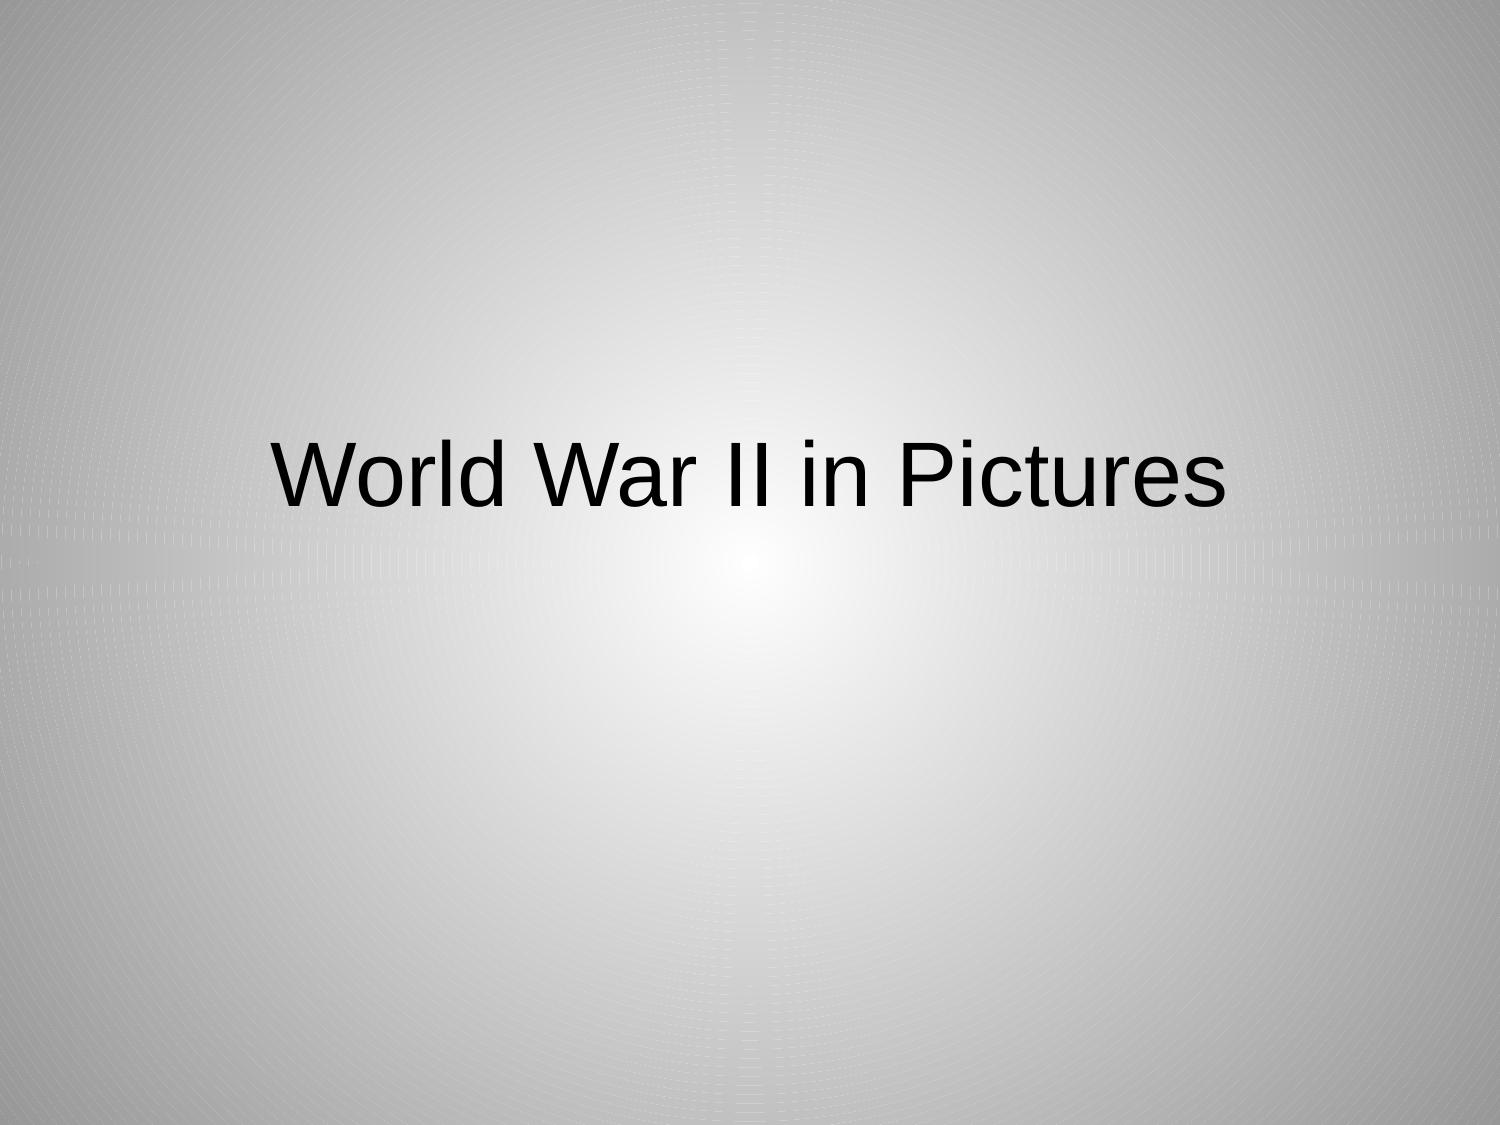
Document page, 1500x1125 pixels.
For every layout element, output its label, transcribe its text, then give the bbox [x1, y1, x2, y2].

title World War II in Pictures [112, 349, 1388, 591]
